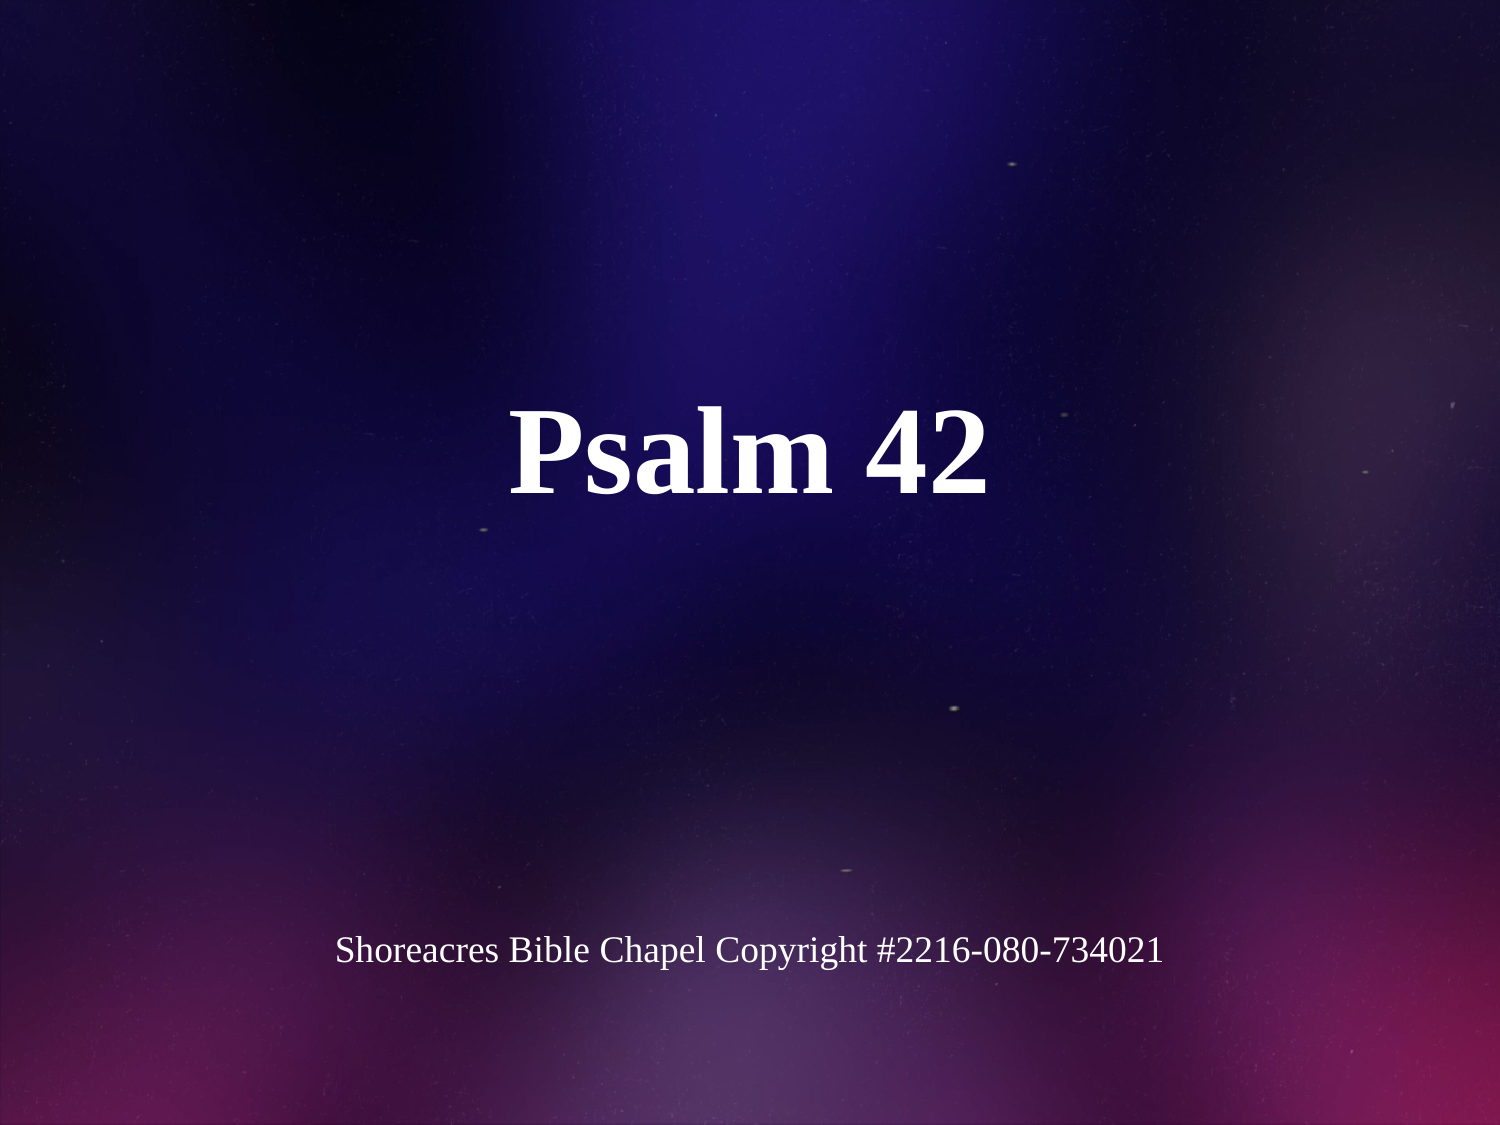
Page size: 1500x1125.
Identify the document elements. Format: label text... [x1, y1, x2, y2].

subtitle Shoreacres Bible Chapel Copyright #2216-080-734021 [225, 812, 1275, 1100]
picture [0, 0, 1500, 1125]
title Psalm 42 [112, 350, 1388, 538]
